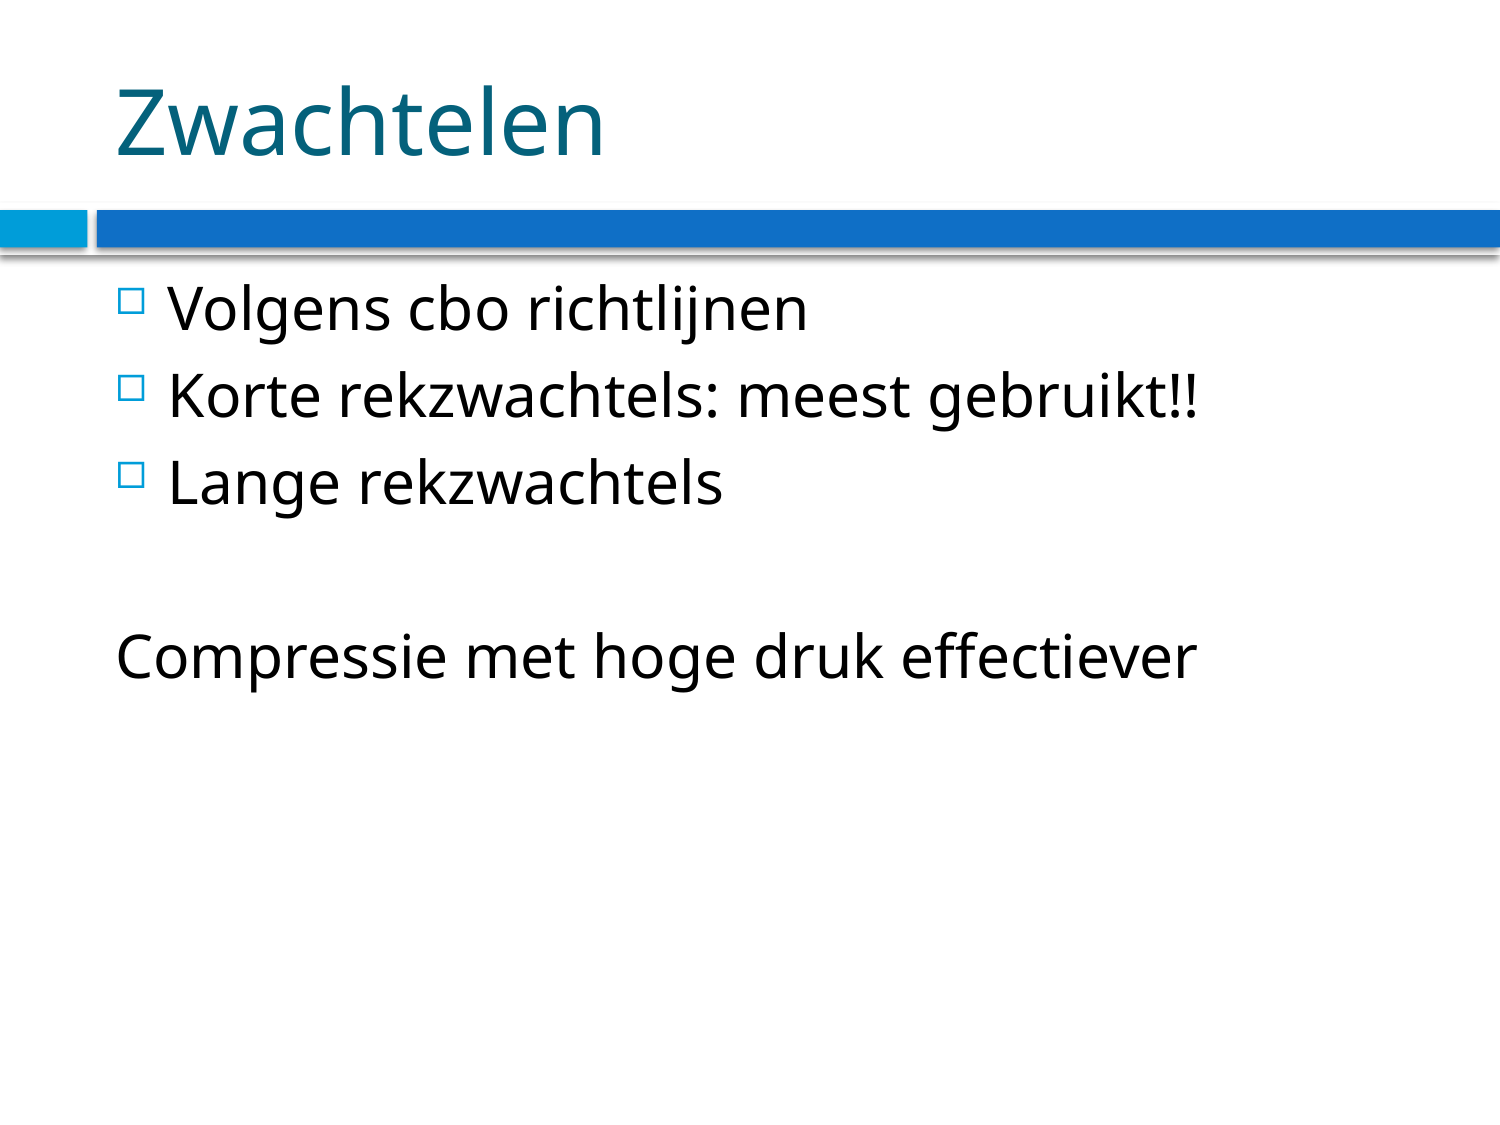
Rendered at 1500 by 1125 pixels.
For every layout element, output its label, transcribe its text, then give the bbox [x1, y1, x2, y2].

list Volgens cbo richtlijnen Korte rekzwachtels: meest gebruikt!! Lange rekzwachtels Compressie met hoge druk effectiever [100, 262, 1438, 1000]
title Zwachtelen [100, 37, 1438, 200]
